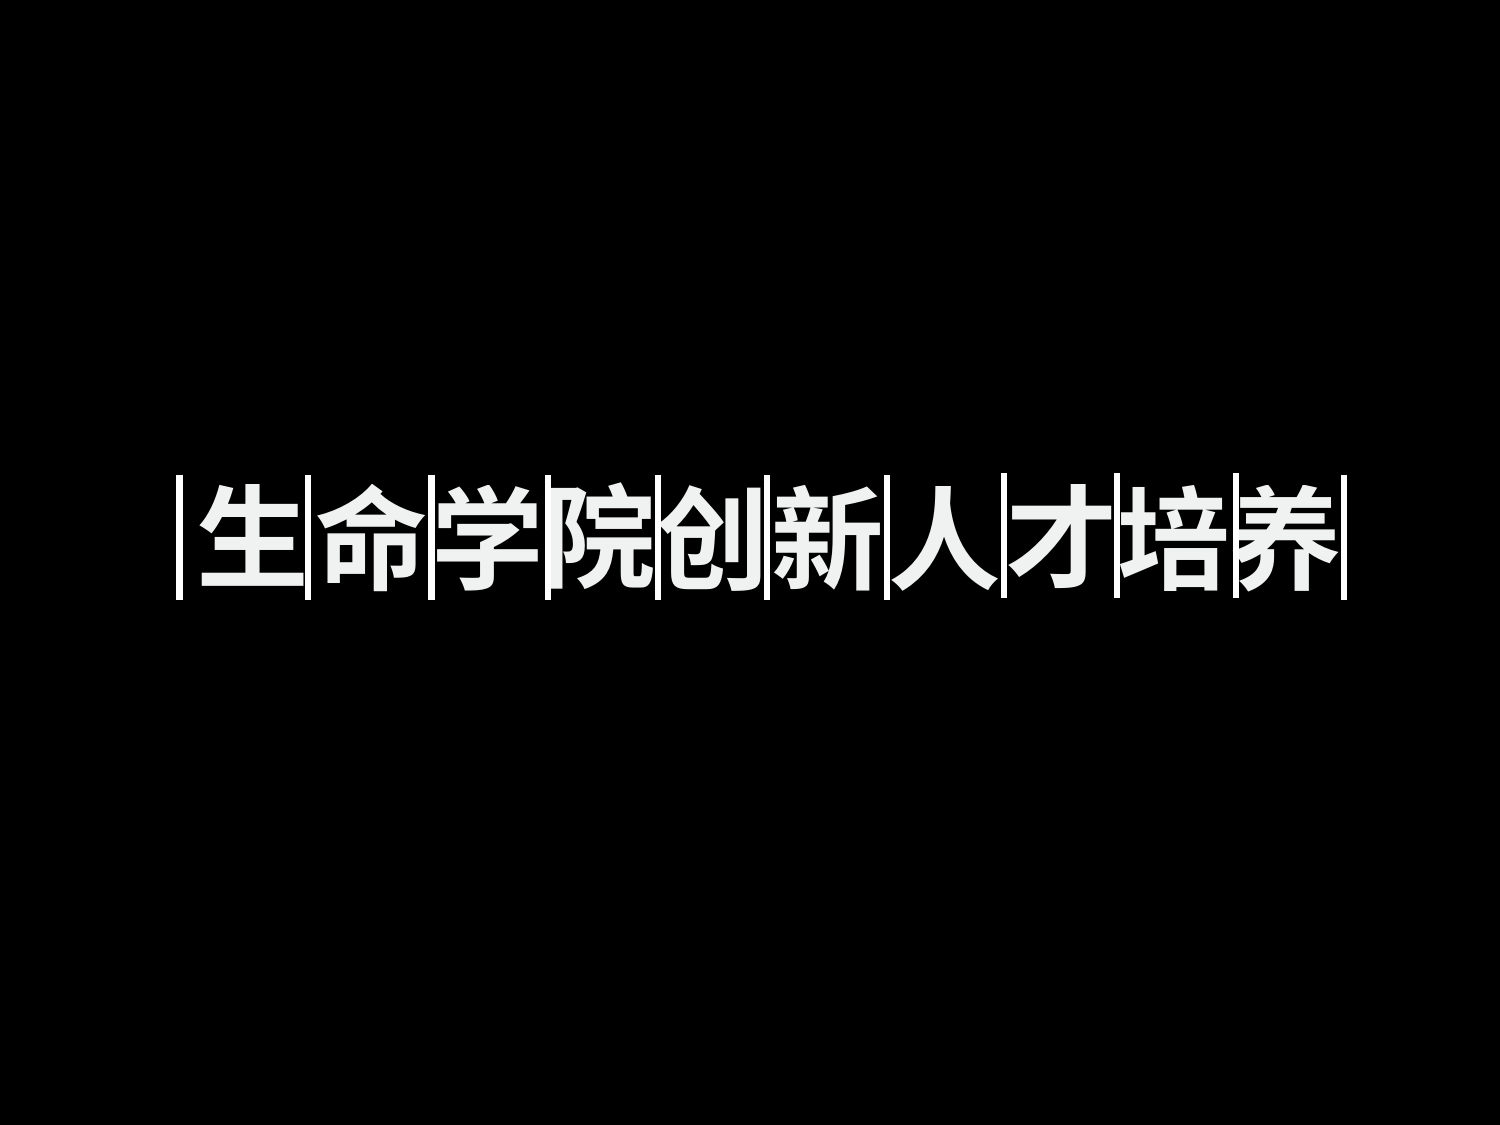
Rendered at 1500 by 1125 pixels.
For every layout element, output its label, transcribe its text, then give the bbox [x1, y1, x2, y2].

text_box 新 [756, 461, 873, 612]
text_box 生 [180, 459, 324, 610]
text_box 命 [300, 461, 416, 612]
text_box 养 [1214, 461, 1357, 612]
text_box 人 [873, 461, 1016, 612]
text_box 学 [416, 461, 559, 612]
text_box 才 [990, 459, 1133, 610]
text_box 培 [1102, 461, 1214, 612]
text_box 院 [528, 459, 672, 610]
text_box 创 [641, 461, 756, 612]
